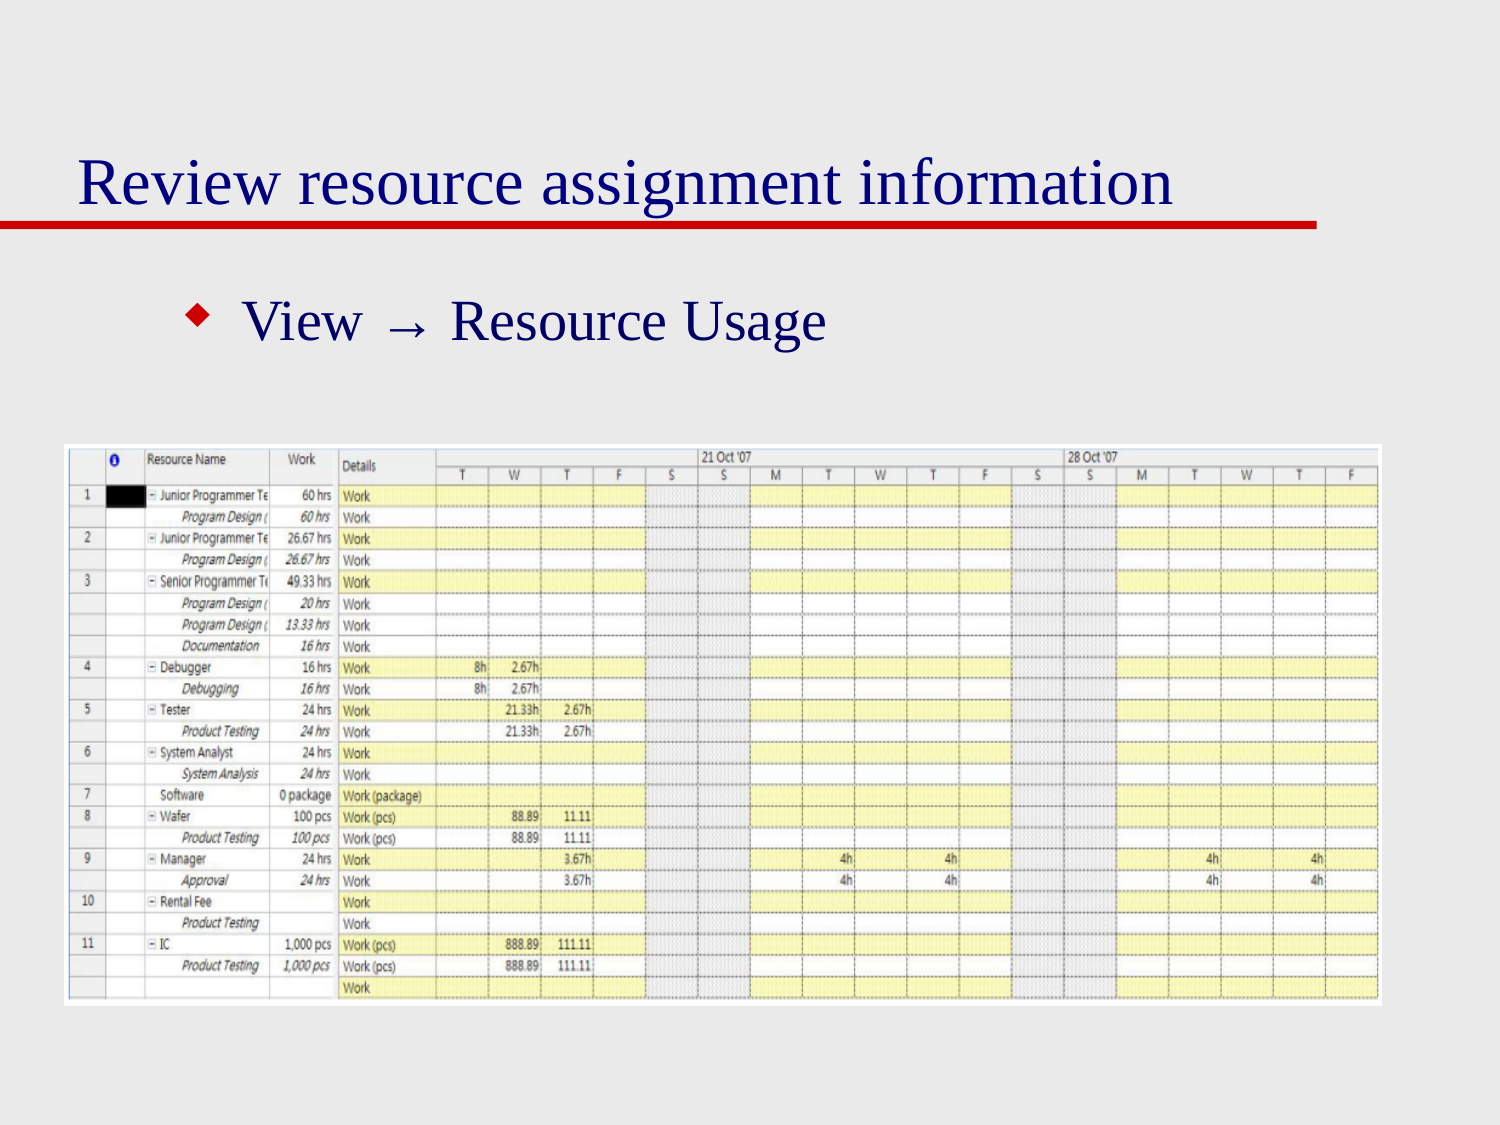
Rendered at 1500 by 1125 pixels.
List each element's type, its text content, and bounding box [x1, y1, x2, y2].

title Review resource assignment information [62, 43, 1338, 226]
list View → Resource Usage [169, 274, 1438, 951]
picture [64, 444, 1383, 1006]
